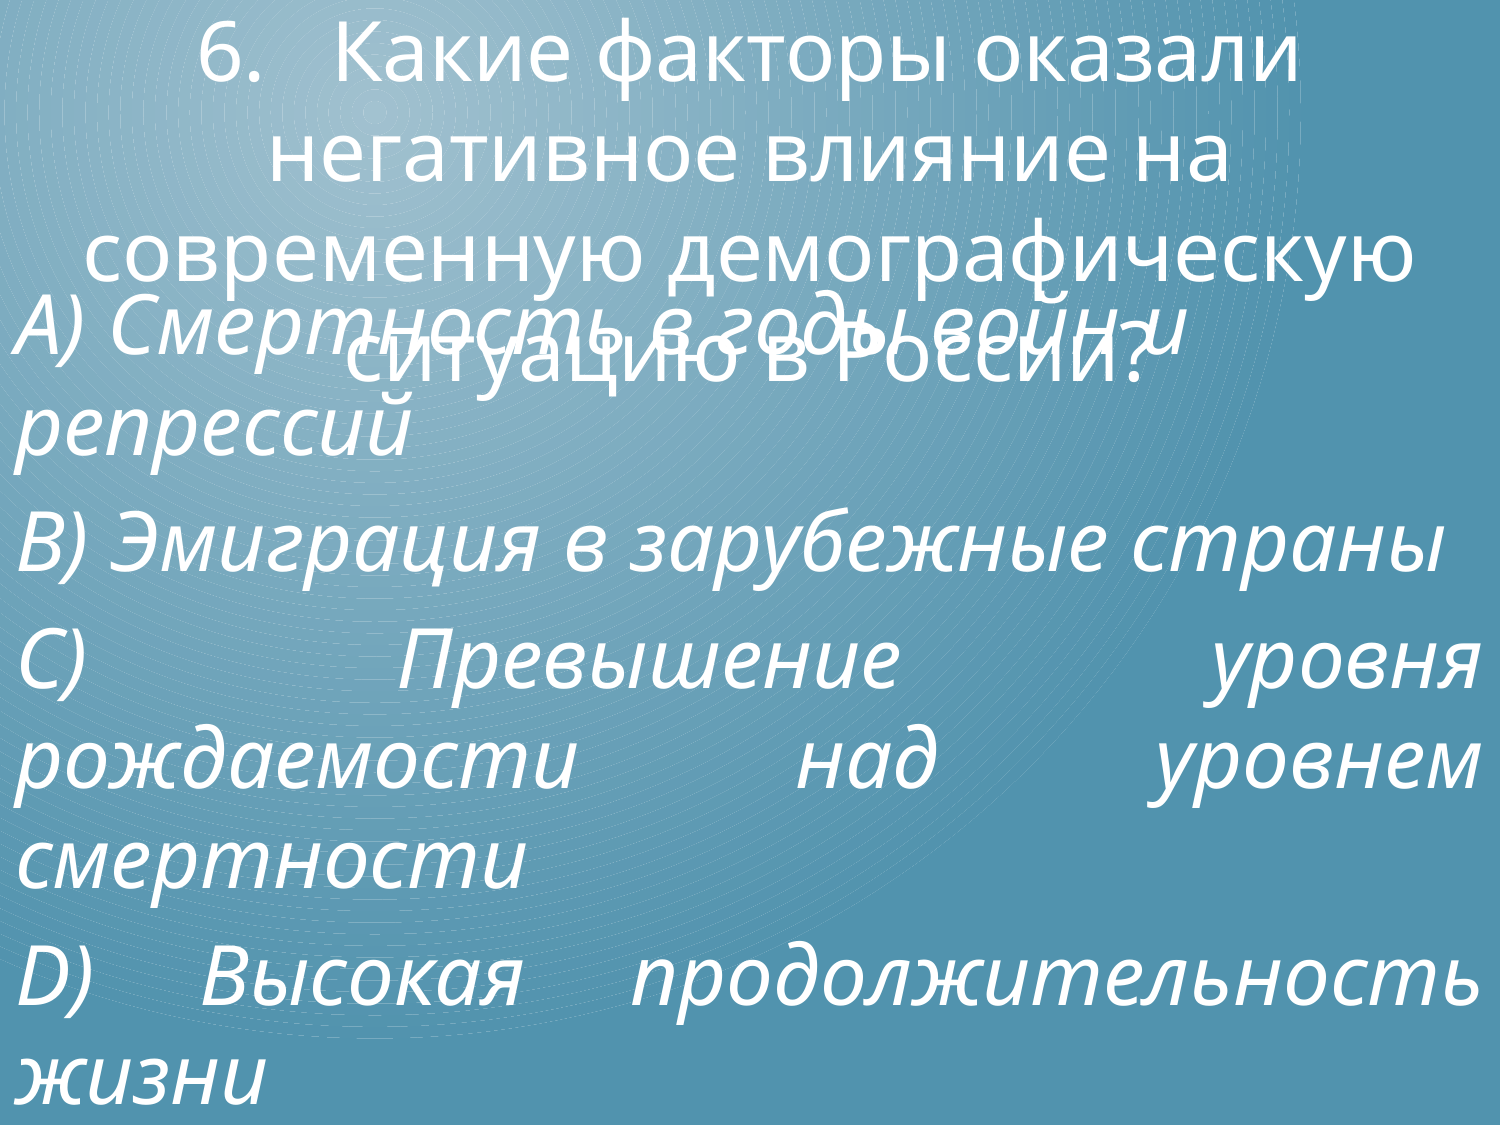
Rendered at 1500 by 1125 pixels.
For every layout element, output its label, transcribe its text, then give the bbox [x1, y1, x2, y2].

subtitle А) Смертность в годы войн и репрессий В) Эмиграция в зарубежные страны С) Превышение уровня рождаемости над уровнем смертности D) Высокая продолжительность жизни [0, 267, 1500, 1125]
title 6. Какие факторы оказали негативное влияние на современную демографическую ситуацию в России? [0, 0, 1500, 267]
